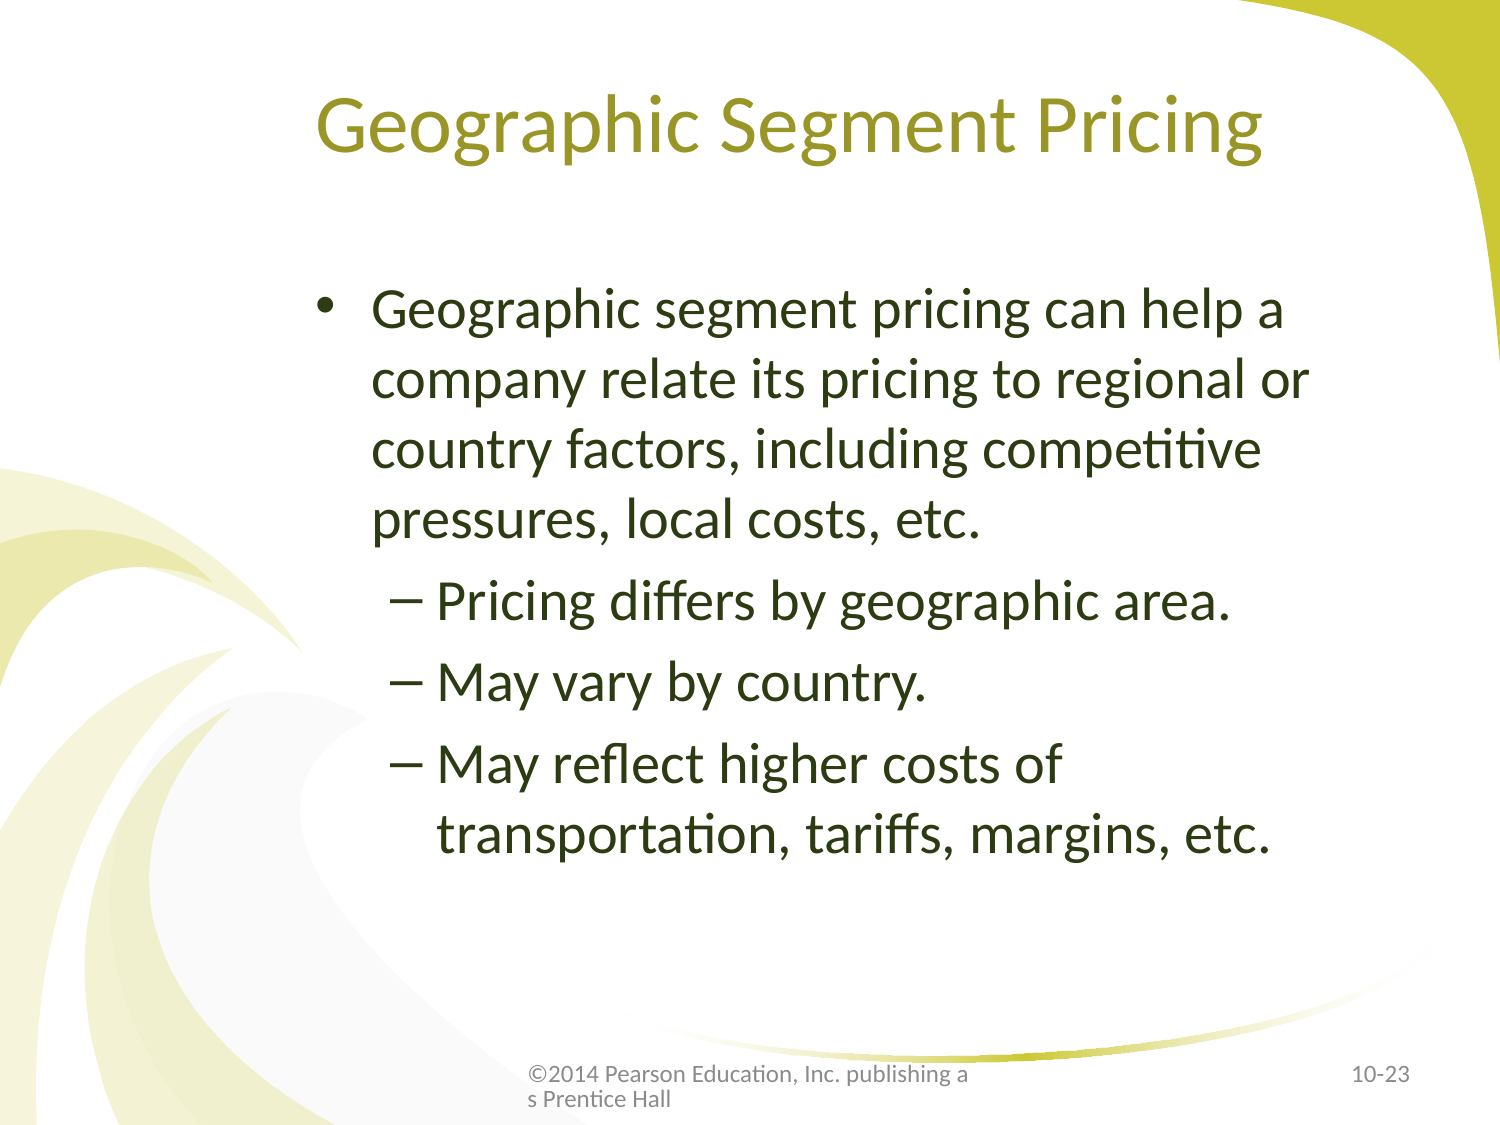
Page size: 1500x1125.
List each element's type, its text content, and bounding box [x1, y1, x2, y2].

slide_number 10-23 [1074, 1042, 1425, 1103]
list Geographic segment pricing can help a company relate its pricing to regional or country factors, including competitive pressures, local costs, etc. Pricing differs by geographic area. May vary by country. May reflect higher costs of transportation, tariffs, margins, etc. [300, 262, 1438, 1000]
footer ©2014 Pearson Education, Inc. publishing as Prentice Hall [512, 1042, 988, 1103]
title Geographic Segment Pricing [300, 37, 1438, 200]
